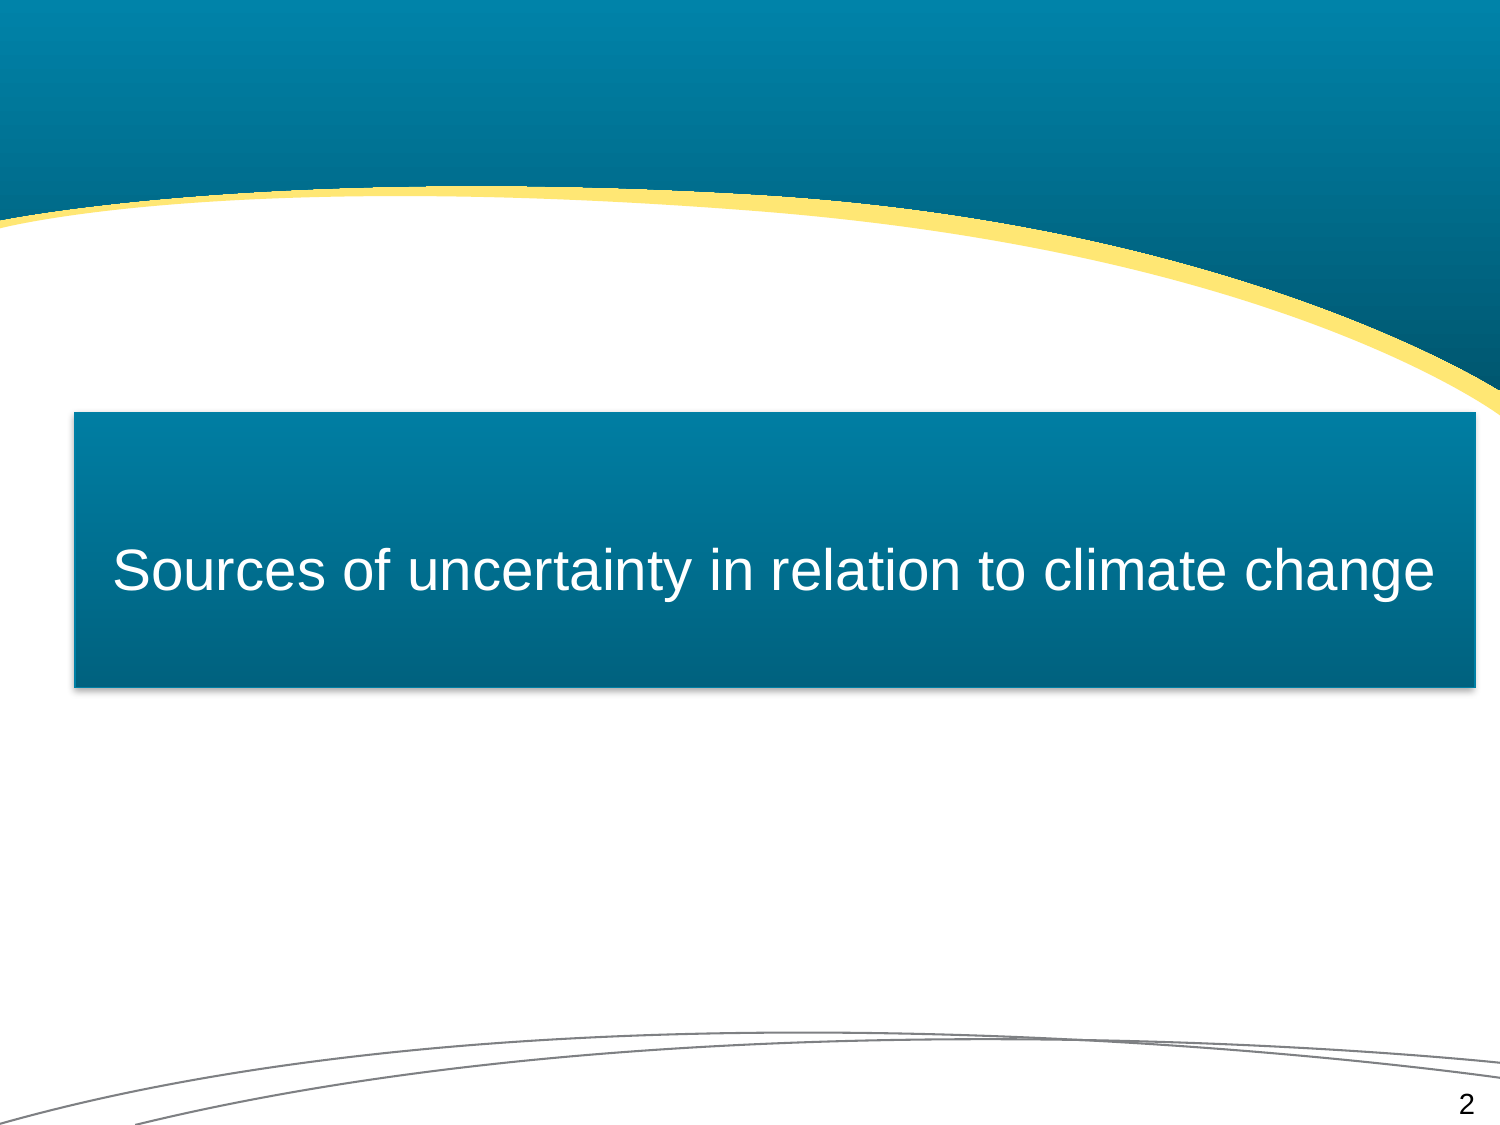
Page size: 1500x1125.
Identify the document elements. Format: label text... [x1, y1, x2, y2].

slide_number 2 [1124, 1084, 1476, 1113]
list Sources of uncertainty in relation to climate change [74, 412, 1476, 688]
